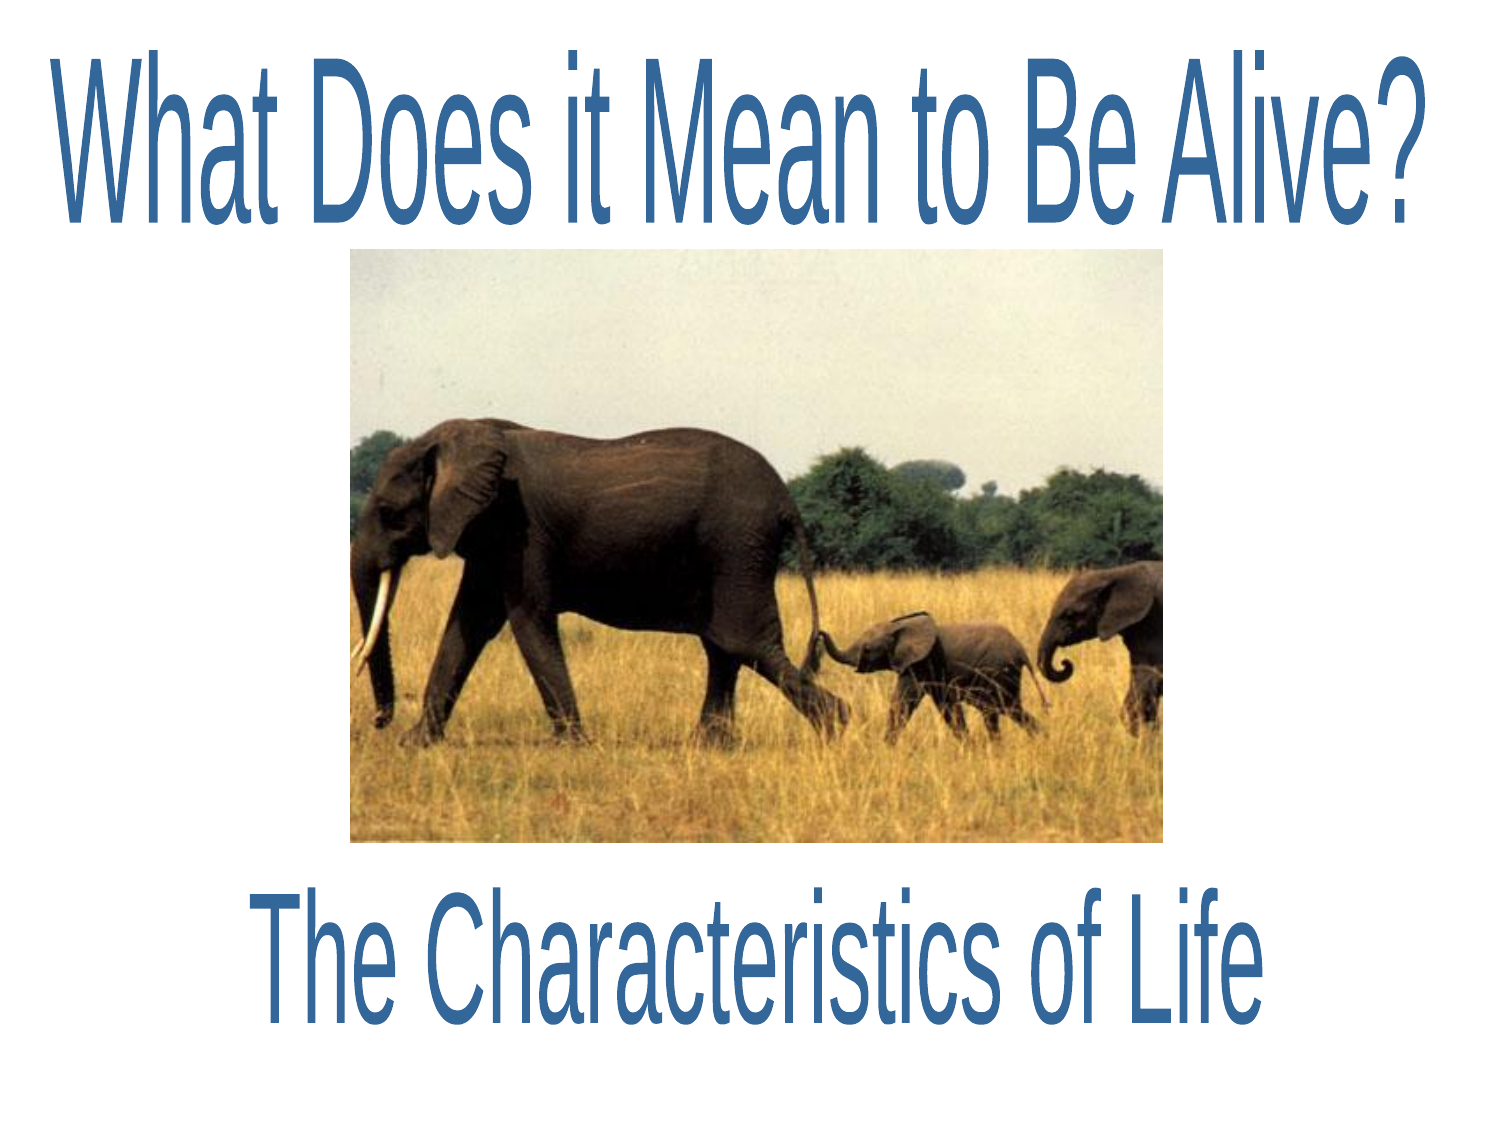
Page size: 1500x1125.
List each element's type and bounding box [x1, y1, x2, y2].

picture [349, 249, 1163, 843]
